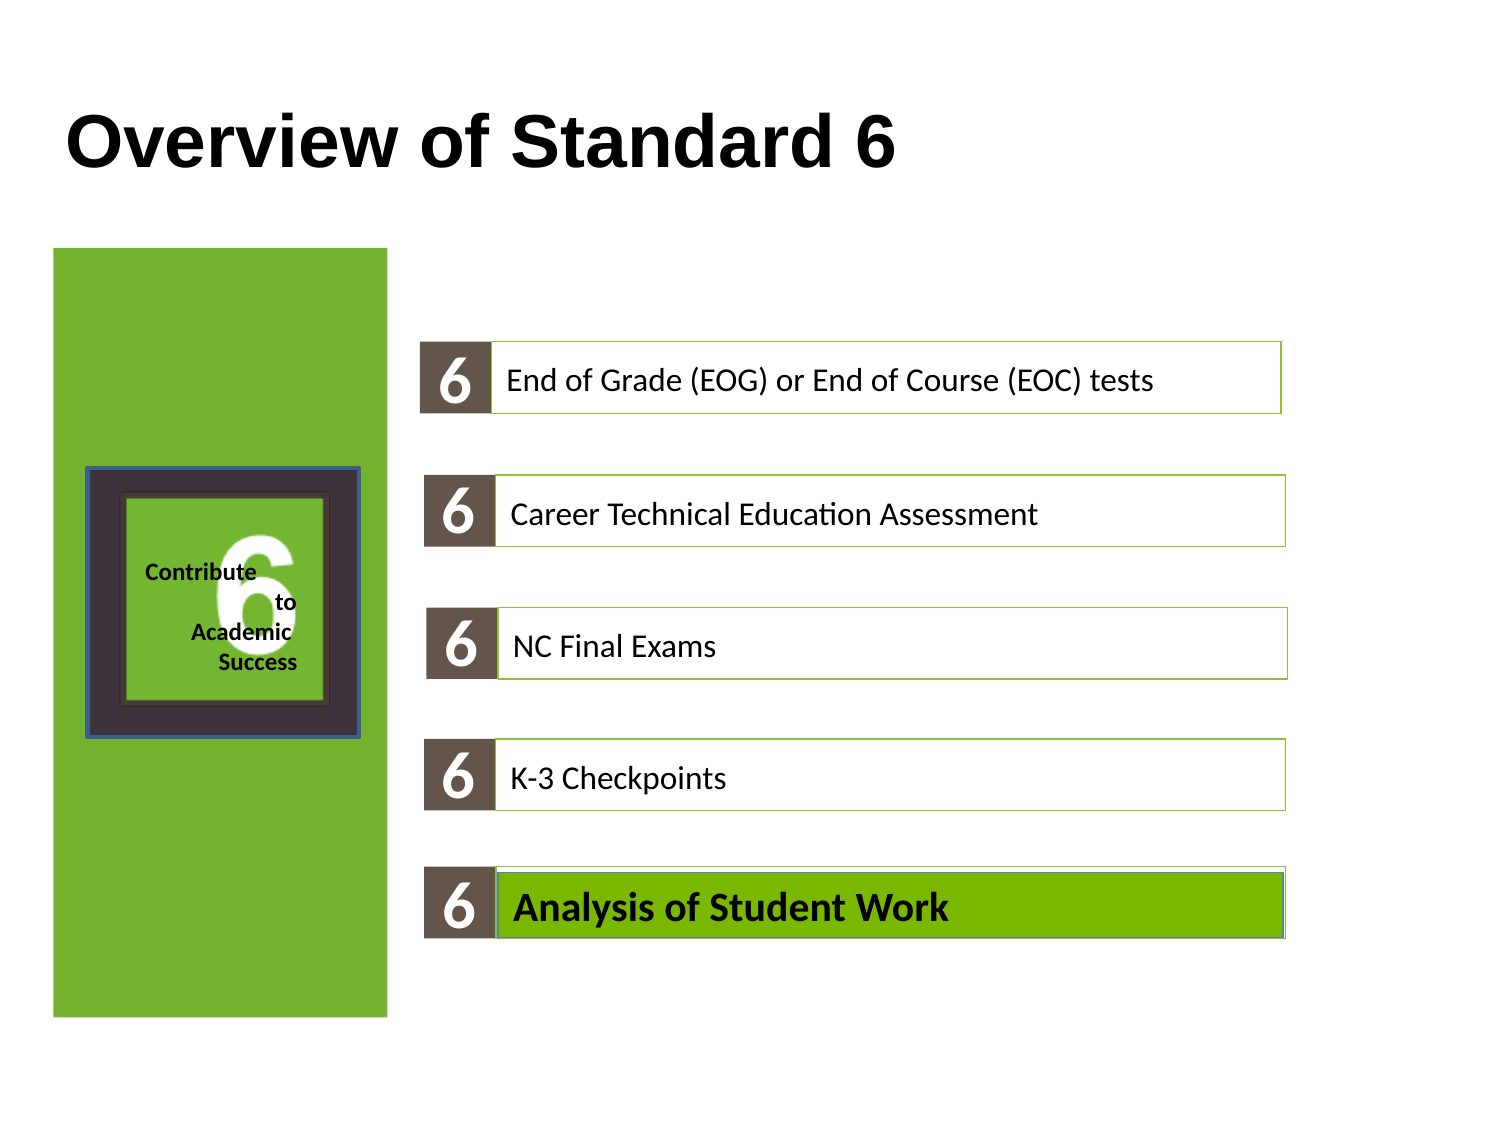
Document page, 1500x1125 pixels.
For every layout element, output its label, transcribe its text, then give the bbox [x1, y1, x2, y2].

text_box [53, 247, 388, 1018]
text_box [85, 466, 107, 739]
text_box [419, 328, 1288, 951]
picture [112, 443, 402, 789]
title Overview of Standard 6 [50, 50, 1450, 225]
